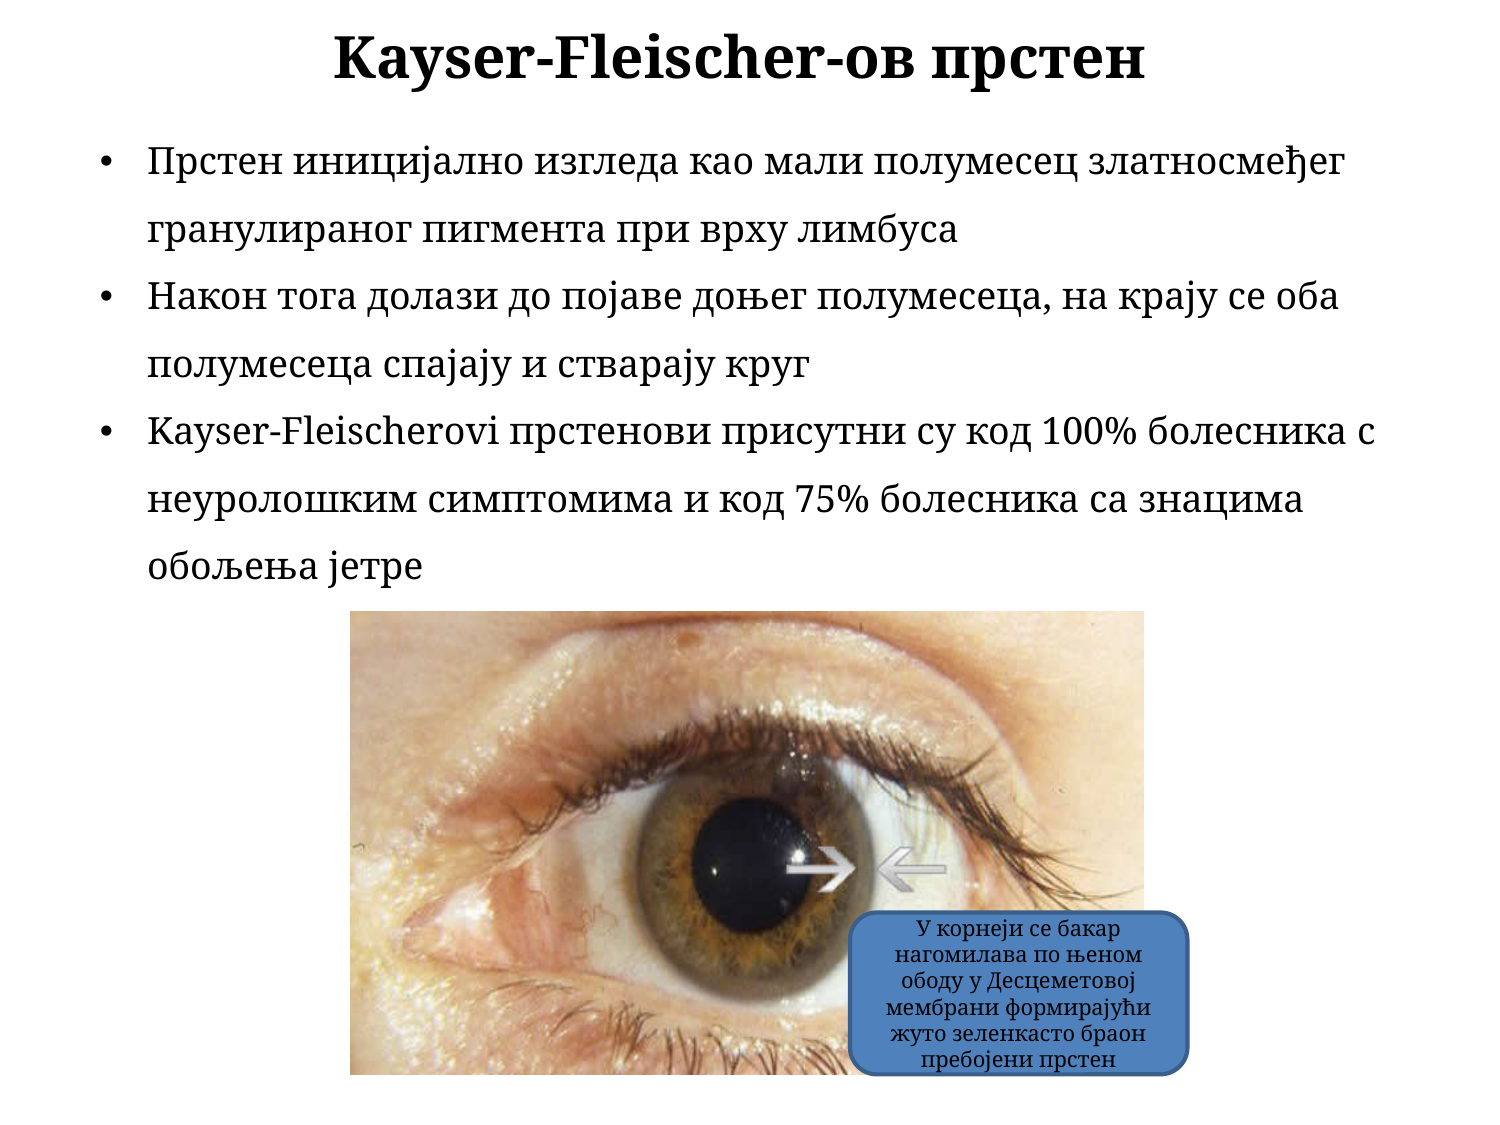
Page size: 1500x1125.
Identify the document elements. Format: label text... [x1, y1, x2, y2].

title Kayser-Fleischer-ов прстен [64, 37, 1415, 143]
text_box Прстен иницијално изгледа као мали полумесец златносмеђег гранулираног пигмента при врху лимбуса Након тога долази до појаве доњег полумесеца, на крају се оба полумесеца спајају и стварају круг Kayser-Fleischerovi прстенови присутни су код 100% болесника с неуролошким симптомима и код 75% болесника са знацима обољења јетре [85, 107, 1498, 663]
picture [349, 611, 1144, 1075]
text_box У корнеји се бакар нагомилава по њеном ободу у Десцеметовој мембрани формирајући жуто зеленкасто браон пребојени прстен [1147, 910, 1190, 1077]
